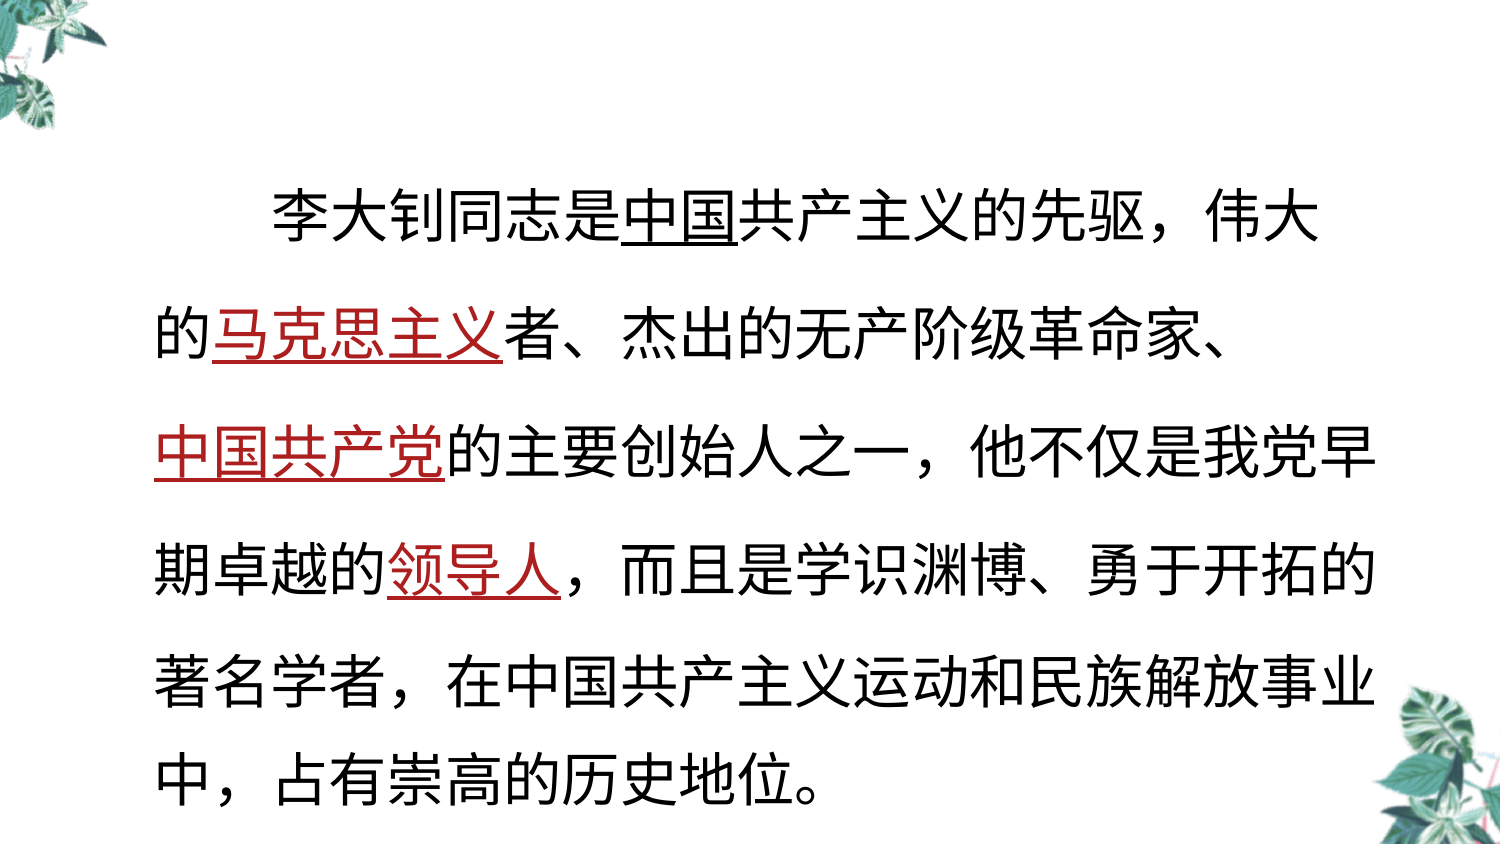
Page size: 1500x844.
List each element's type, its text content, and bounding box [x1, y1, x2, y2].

picture [1336, 595, 1500, 844]
text_box 李大钊同志是中国共产主义的先驱，伟大的马克思主义者、杰出的无产阶级革命家、中国共产党的主要创始人之一，他不仅是我党早期卓越的领导人，而且是学识渊博、勇于开拓的著名学者，在中国共产主义运动和民族解放事业中，占有崇高的历史地位。 [139, 138, 1393, 821]
picture [0, 0, 148, 167]
